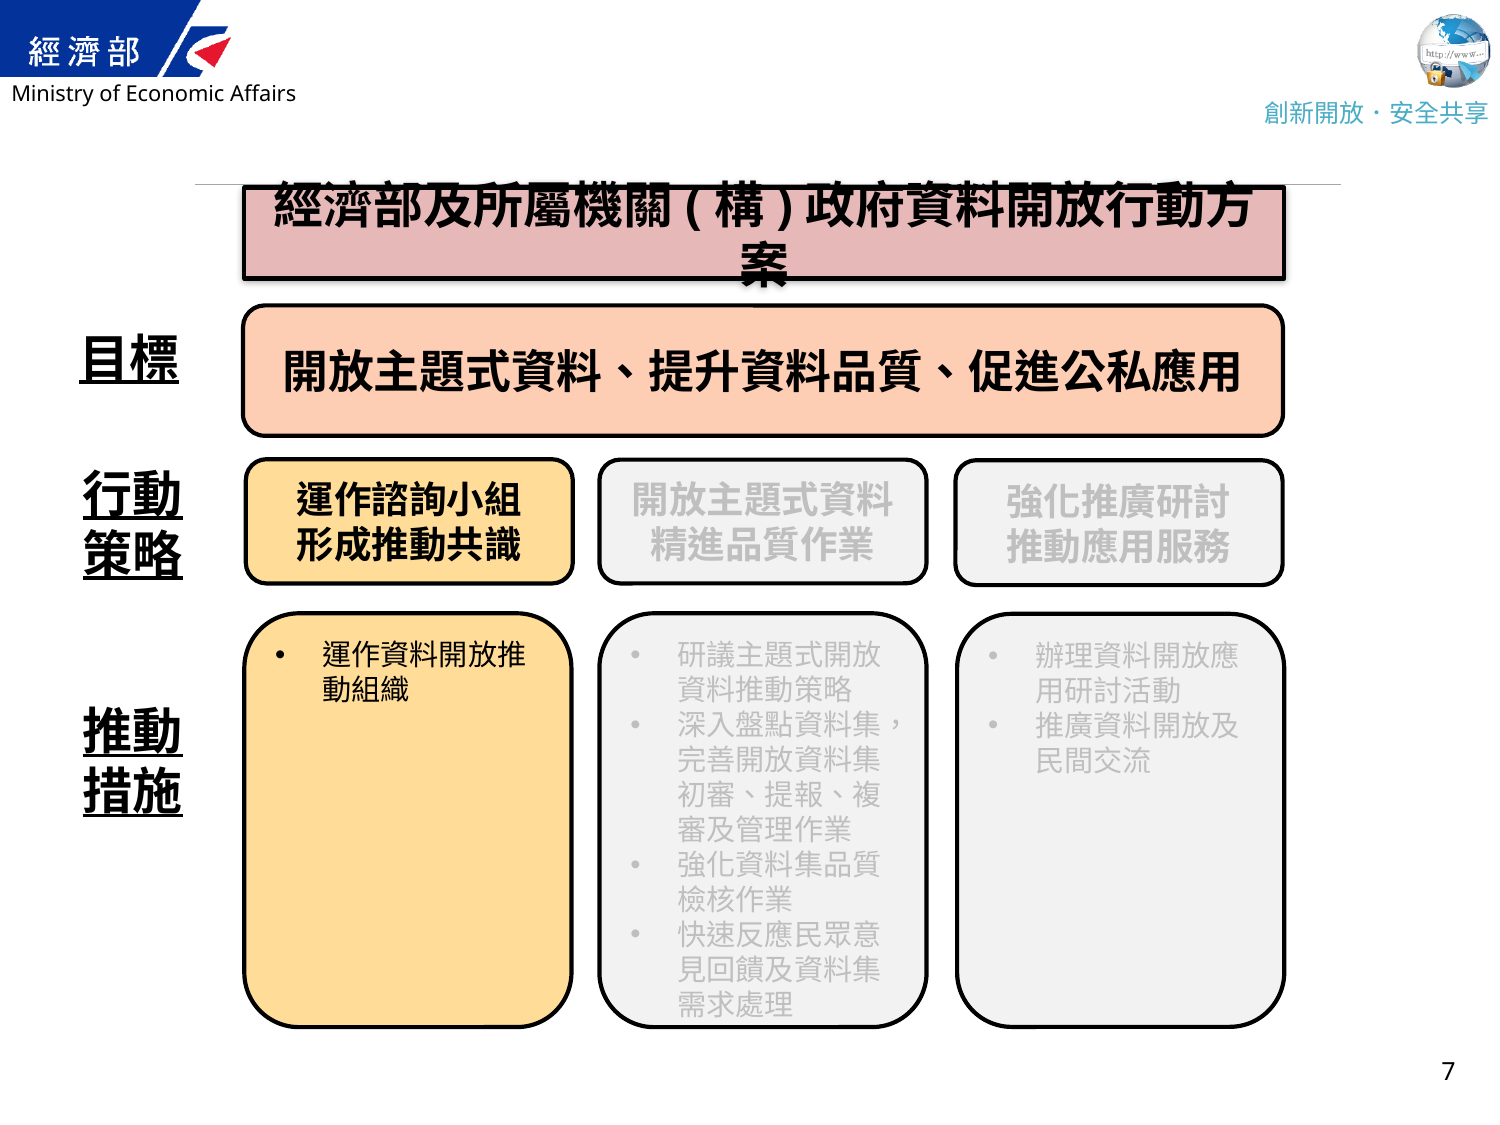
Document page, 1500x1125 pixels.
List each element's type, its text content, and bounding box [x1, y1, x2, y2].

picture [1411, 10, 1495, 90]
slide_number 7 [1120, 1042, 1471, 1103]
picture [0, 0, 231, 77]
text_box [63, 187, 1285, 1028]
